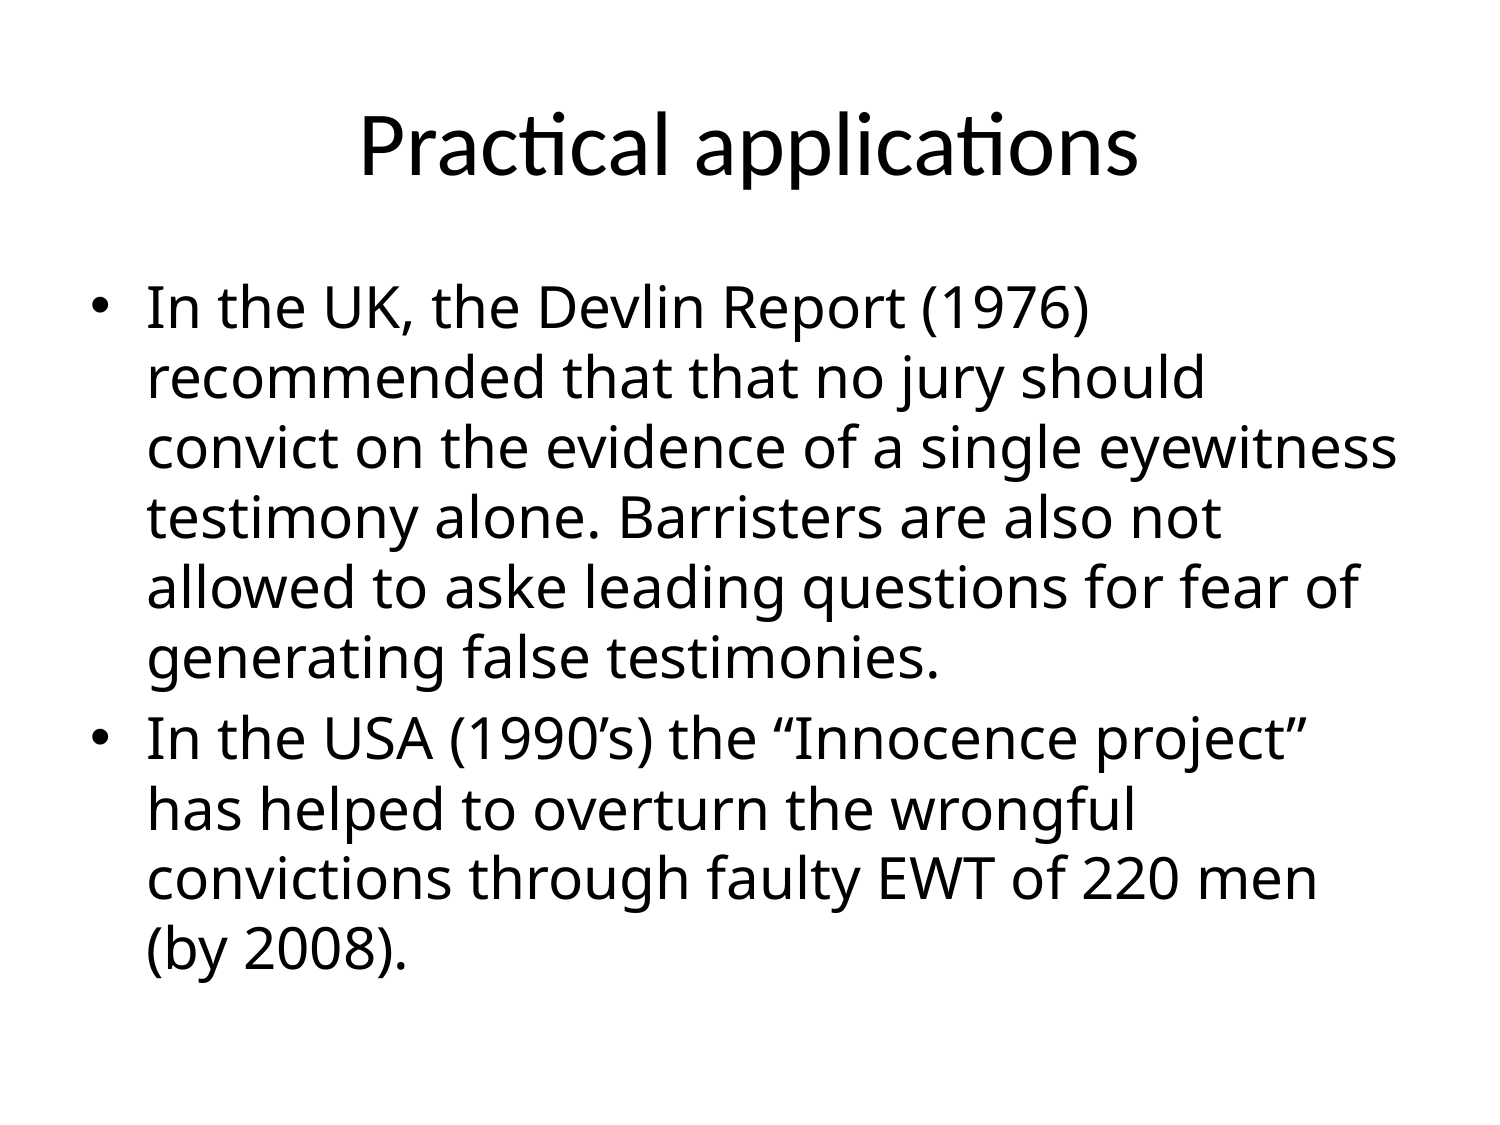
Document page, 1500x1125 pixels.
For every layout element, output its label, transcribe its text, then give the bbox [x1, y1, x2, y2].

title Practical applications [75, 45, 1425, 233]
list In the UK, the Devlin Report (1976) recommended that that no jury should convict on the evidence of a single eyewitness testimony alone. Barristers are also not allowed to aske leading questions for fear of generating false testimonies. In the USA (1990’s) the “Innocence project” has helped to overturn the wrongful convictions through faulty EWT of 220 men (by 2008). [75, 262, 1425, 1005]
